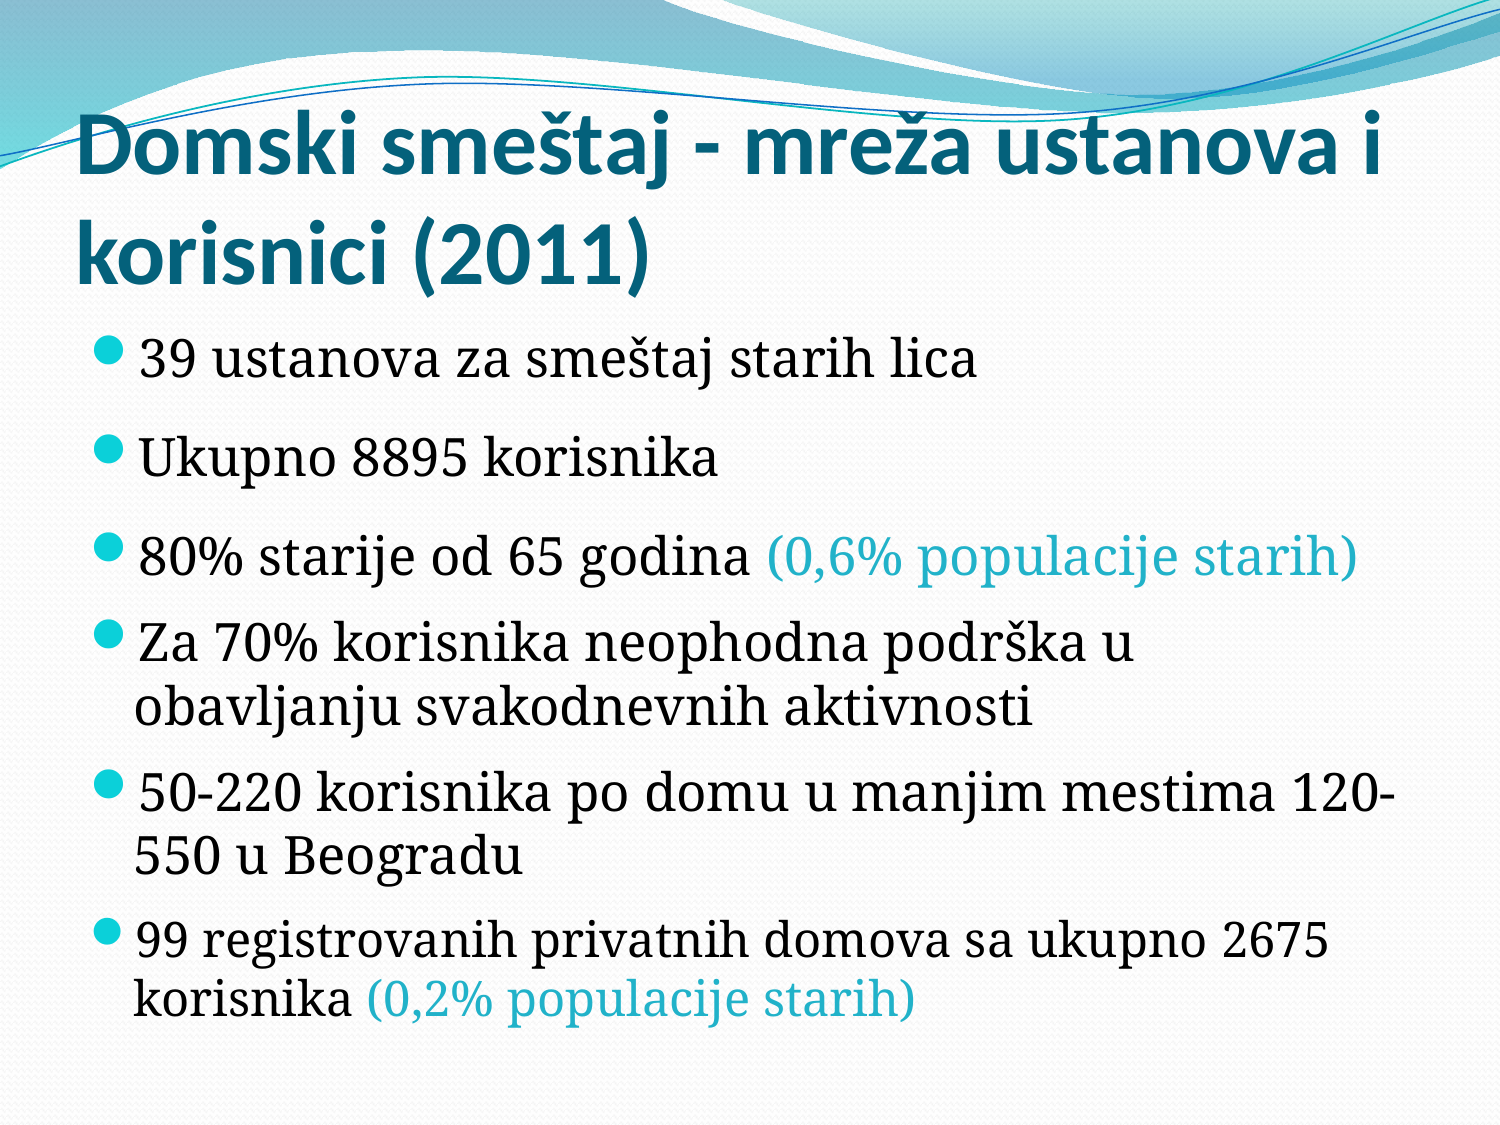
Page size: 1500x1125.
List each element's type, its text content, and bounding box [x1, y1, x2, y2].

list 39 ustanova za smeštaj starih lica Ukupno 8895 korisnika 80% starije od 65 godina (0,6% populacije starih) Za 70% korisnika neophodna podrška u obavljanju svakodnevnih aktivnosti 50-220 korisnika po domu u manjim mestima 120-550 u Beogradu 99 registrovanih privatnih domova sa ukupno 2675 korisnika (0,2% populacije starih) [75, 317, 1425, 1038]
title Domski smeštaj - mreža ustanova i korisnici (2011) [75, 115, 1425, 303]
